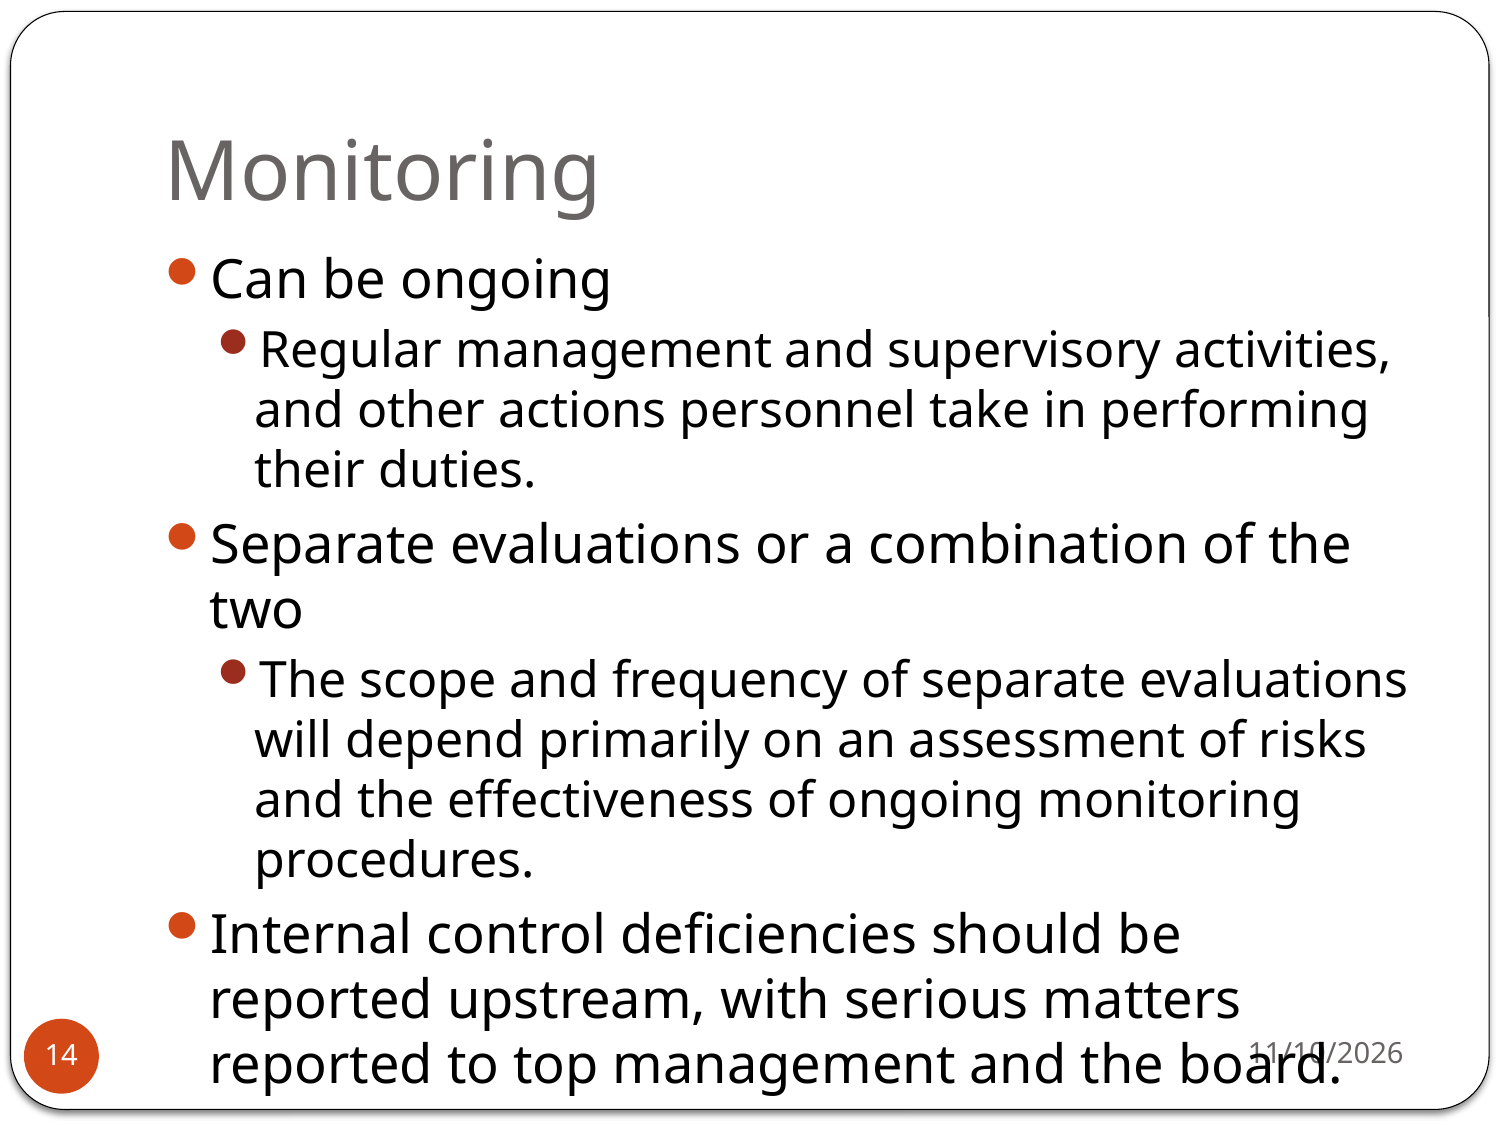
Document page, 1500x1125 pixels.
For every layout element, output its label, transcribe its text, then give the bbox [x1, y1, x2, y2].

list Can be ongoing Regular management and supervisory activities, and other actions personnel take in performing their duties. Separate evaluations or a combination of the two The scope and frequency of separate evaluations will depend primarily on an assessment of risks and the effectiveness of ongoing monitoring procedures. Internal control deficiencies should be reported upstream, with serious matters reported to top management and the board. [150, 237, 1425, 988]
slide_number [1012, 1015, 1419, 1094]
title Monitoring [150, 45, 1425, 233]
slide_number 14 [23, 1018, 99, 1094]
